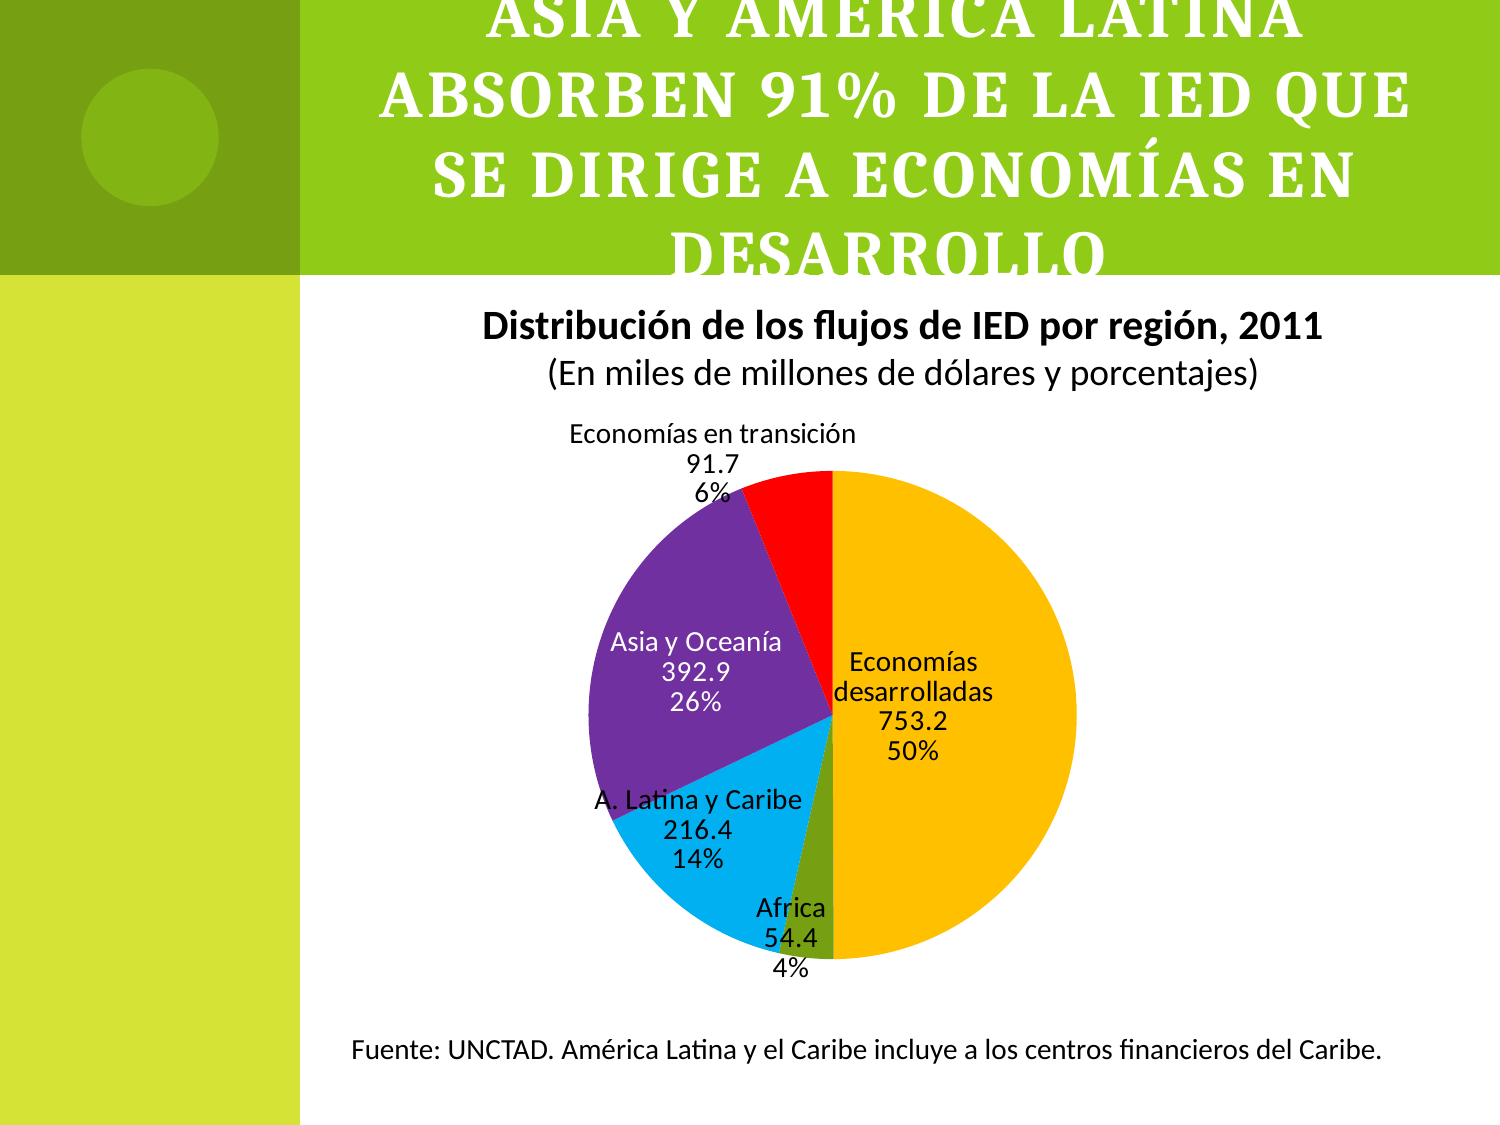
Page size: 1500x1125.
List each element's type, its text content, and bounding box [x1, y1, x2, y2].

text_box Fuente: UNCTAD. América Latina y el Caribe incluye a los centros financieros del Caribe. [336, 1023, 1471, 1118]
title Asia y América Latina absorben 91% de la IED que se dirige a economías en desarrollo [336, 37, 1459, 225]
text_box Distribución de los flujos de IED por región, 2011 (En miles de millones de dólares y porcentajes) [371, 290, 1435, 401]
chart [374, 361, 1424, 1071]
